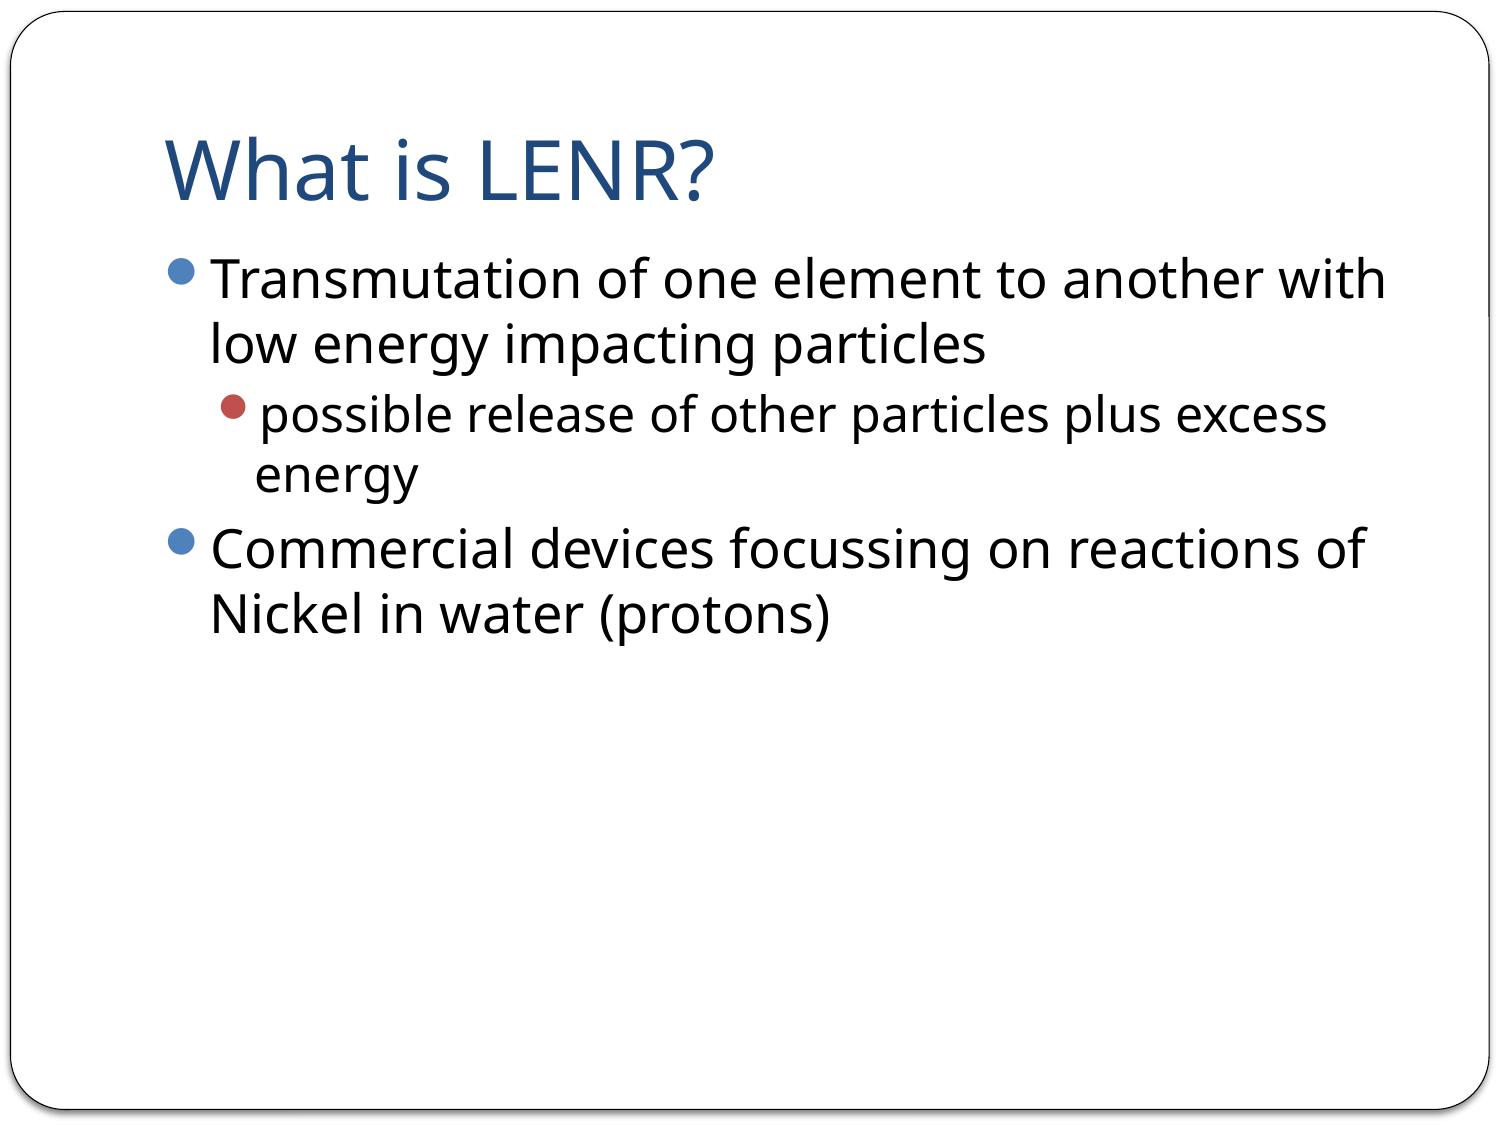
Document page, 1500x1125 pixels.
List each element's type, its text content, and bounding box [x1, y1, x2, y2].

list Transmutation of one element to another with low energy impacting particles possible release of other particles plus excess energy Commercial devices focussing on reactions of Nickel in water (protons) [150, 237, 1425, 988]
title What is LENR? [150, 45, 1425, 233]
